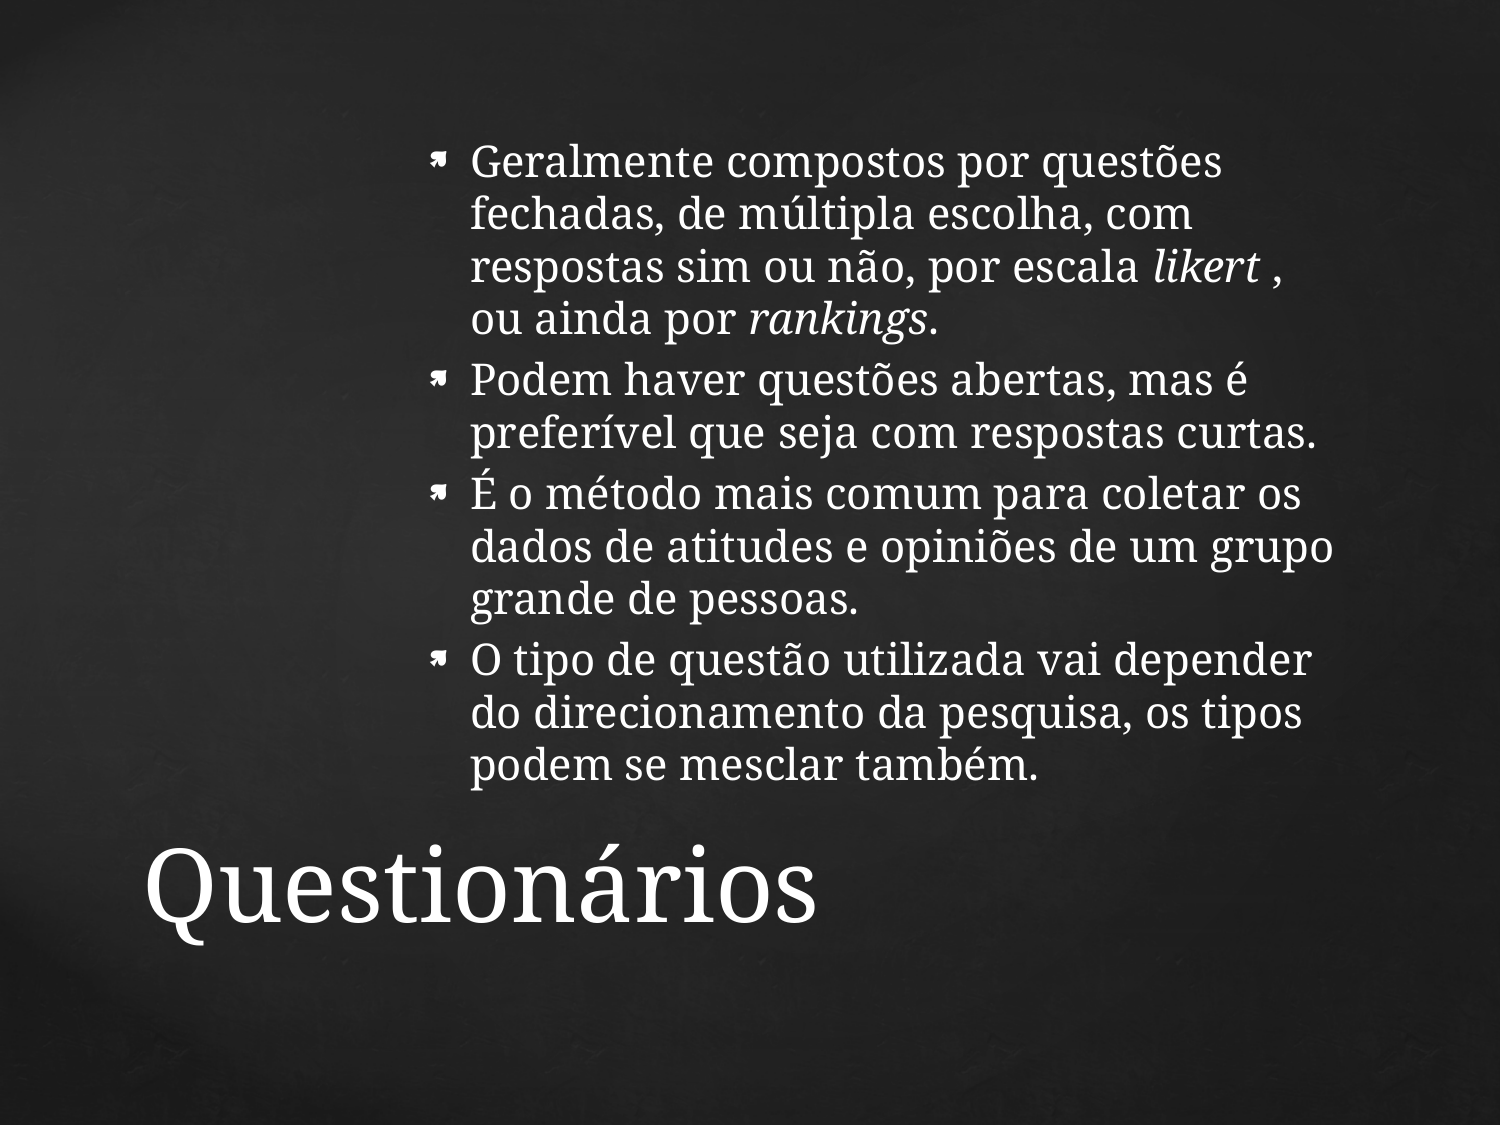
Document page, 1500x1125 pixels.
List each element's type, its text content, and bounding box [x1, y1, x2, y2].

title Questionários [127, 800, 1447, 950]
list Geralmente compostos por questões fechadas, de múltipla escolha, com respostas sim ou não, por escala likert , ou ainda por rankings. Podem haver questões abertas, mas é preferível que seja com respostas curtas. É o método mais comum para coletar os dados de atitudes e opiniões de um grupo grande de pessoas. O tipo de questão utilizada vai depender do direcionamento da pesquisa, os tipos podem se mesclar também. [350, 112, 1350, 800]
